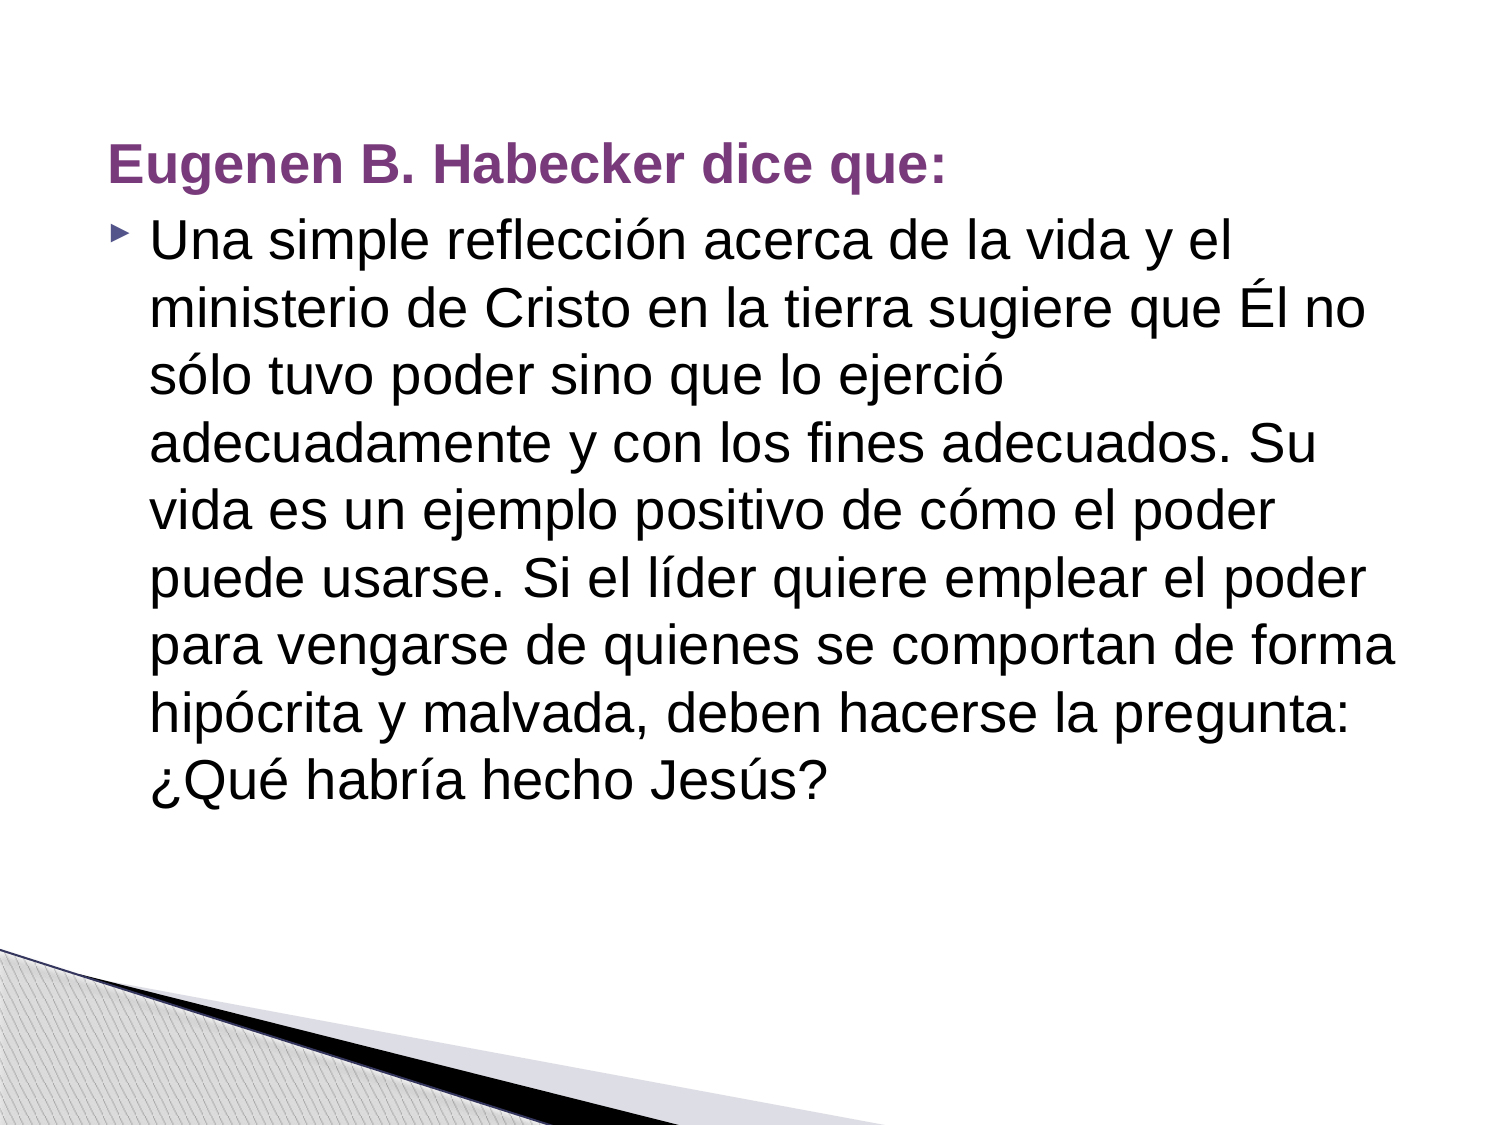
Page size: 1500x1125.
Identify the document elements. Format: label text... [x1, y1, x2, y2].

list Eugenen B. Habecker dice que: Una simple reflección acerca de la vida y el ministerio de Cristo en la tierra sugiere que Él no sólo tuvo poder sino que lo ejerció adecuadamente y con los fines adecuados. Su vida es un ejemplo positivo de cómo el poder puede usarse. Si el líder quiere emplear el poder para vengarse de quienes se comportan de forma hipócrita y malvada, deben hacerse la pregunta: ¿Qué habría hecho Jesús? [75, 120, 1425, 863]
